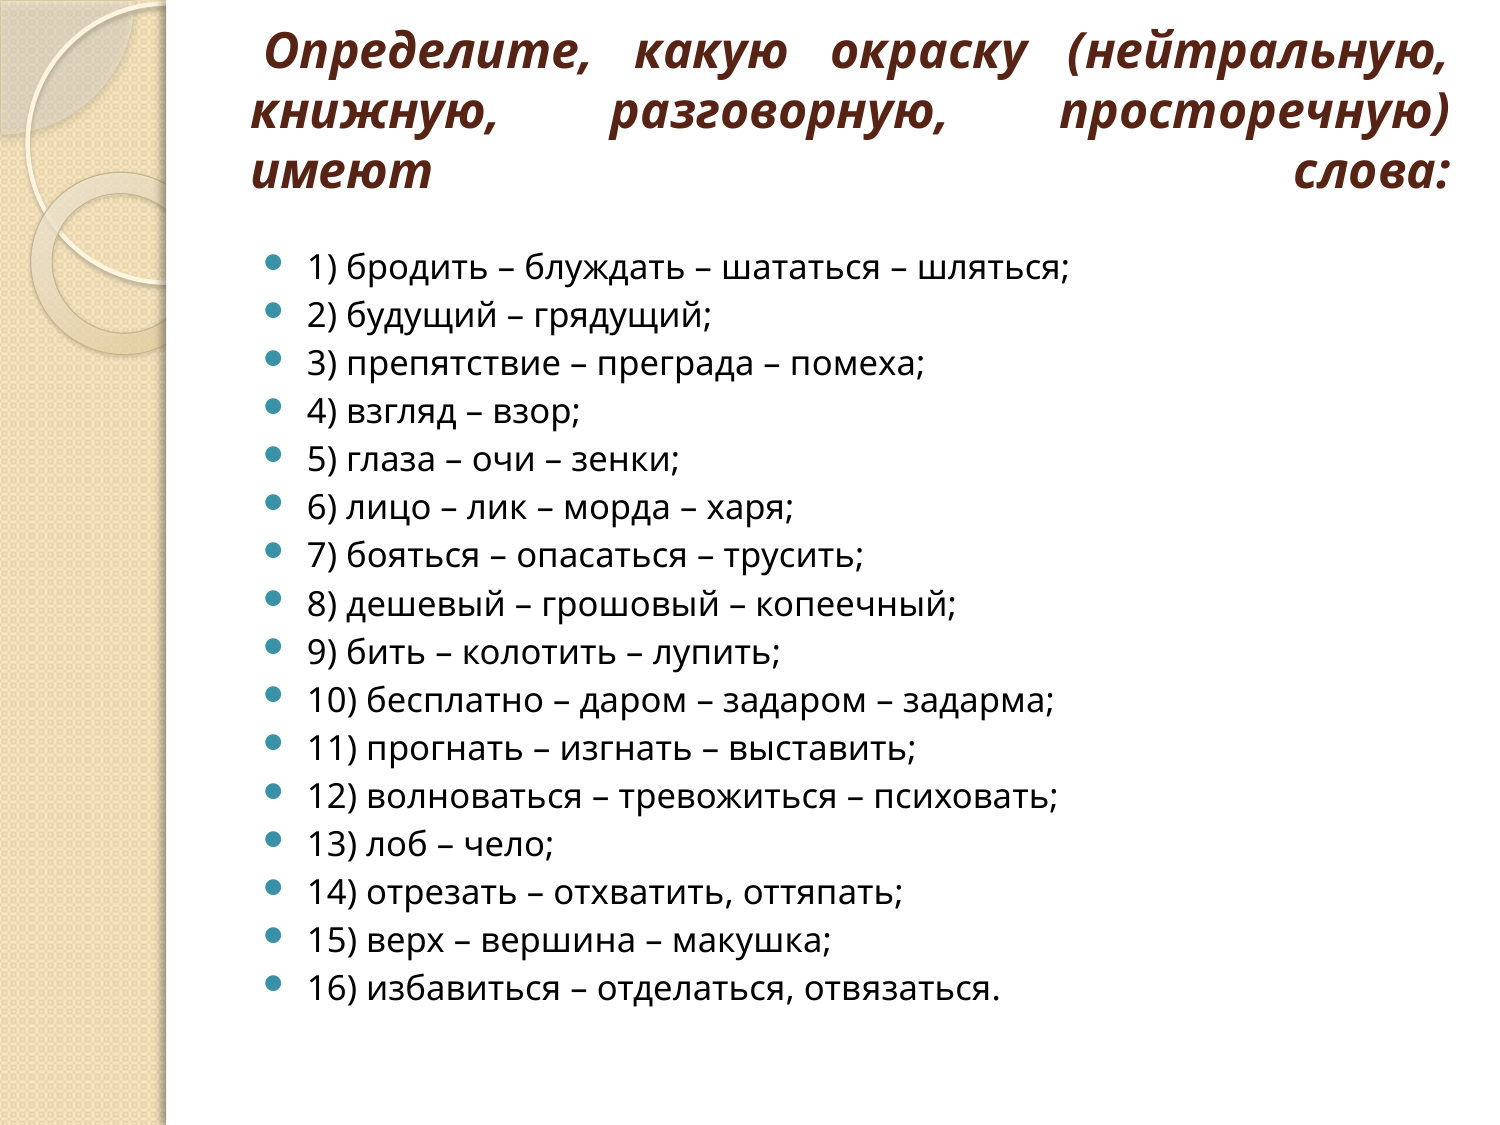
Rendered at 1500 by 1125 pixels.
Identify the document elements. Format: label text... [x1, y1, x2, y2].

list 1) бродить – блуждать – шататься – шляться; 2) будущий – грядущий; 3) препятствие – преграда – помеха; 4) взгляд – взор; 5) глаза – очи – зенки; 6) лицо – лик – морда – харя; 7) бояться – опасаться – трусить; 8) дешевый – грошовый – копеечный; 9) бить – колотить – лупить; 10) бесплатно – даром – задаром – задарма; 11) прогнать – изгнать – выставить; 12) волноваться – тревожиться – психовать; 13) лоб – чело; 14) отрезать – отхватить, оттяпать; 15) верх – вершина – макушка; 16) избавиться – отделаться, отвязаться. [235, 237, 1466, 1025]
title Определите, какую окраску (нейтральную, книжную, разговорную, просторечную) имеют слова: [235, 45, 1466, 233]
